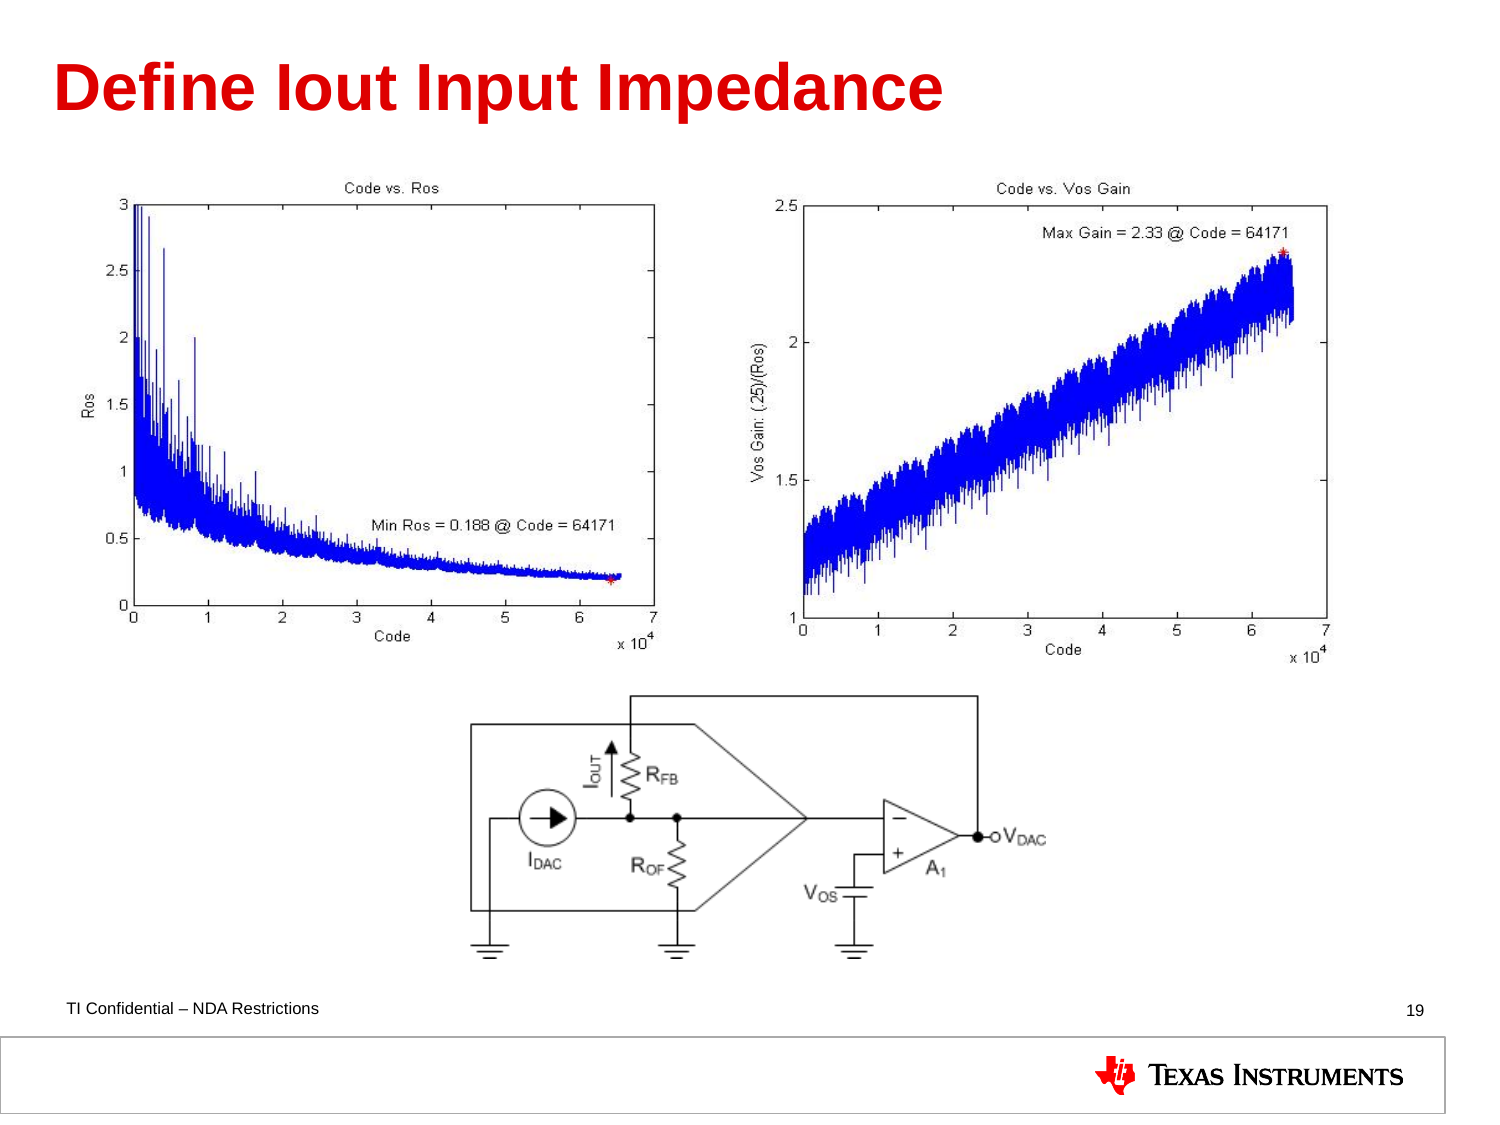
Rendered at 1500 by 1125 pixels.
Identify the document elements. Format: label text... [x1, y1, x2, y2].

picture [1095, 1056, 1403, 1095]
picture [47, 166, 1390, 674]
picture [469, 694, 1047, 959]
slide_number 19 [1089, 992, 1440, 1027]
title Define Iout Input Impedance [37, 23, 1426, 158]
